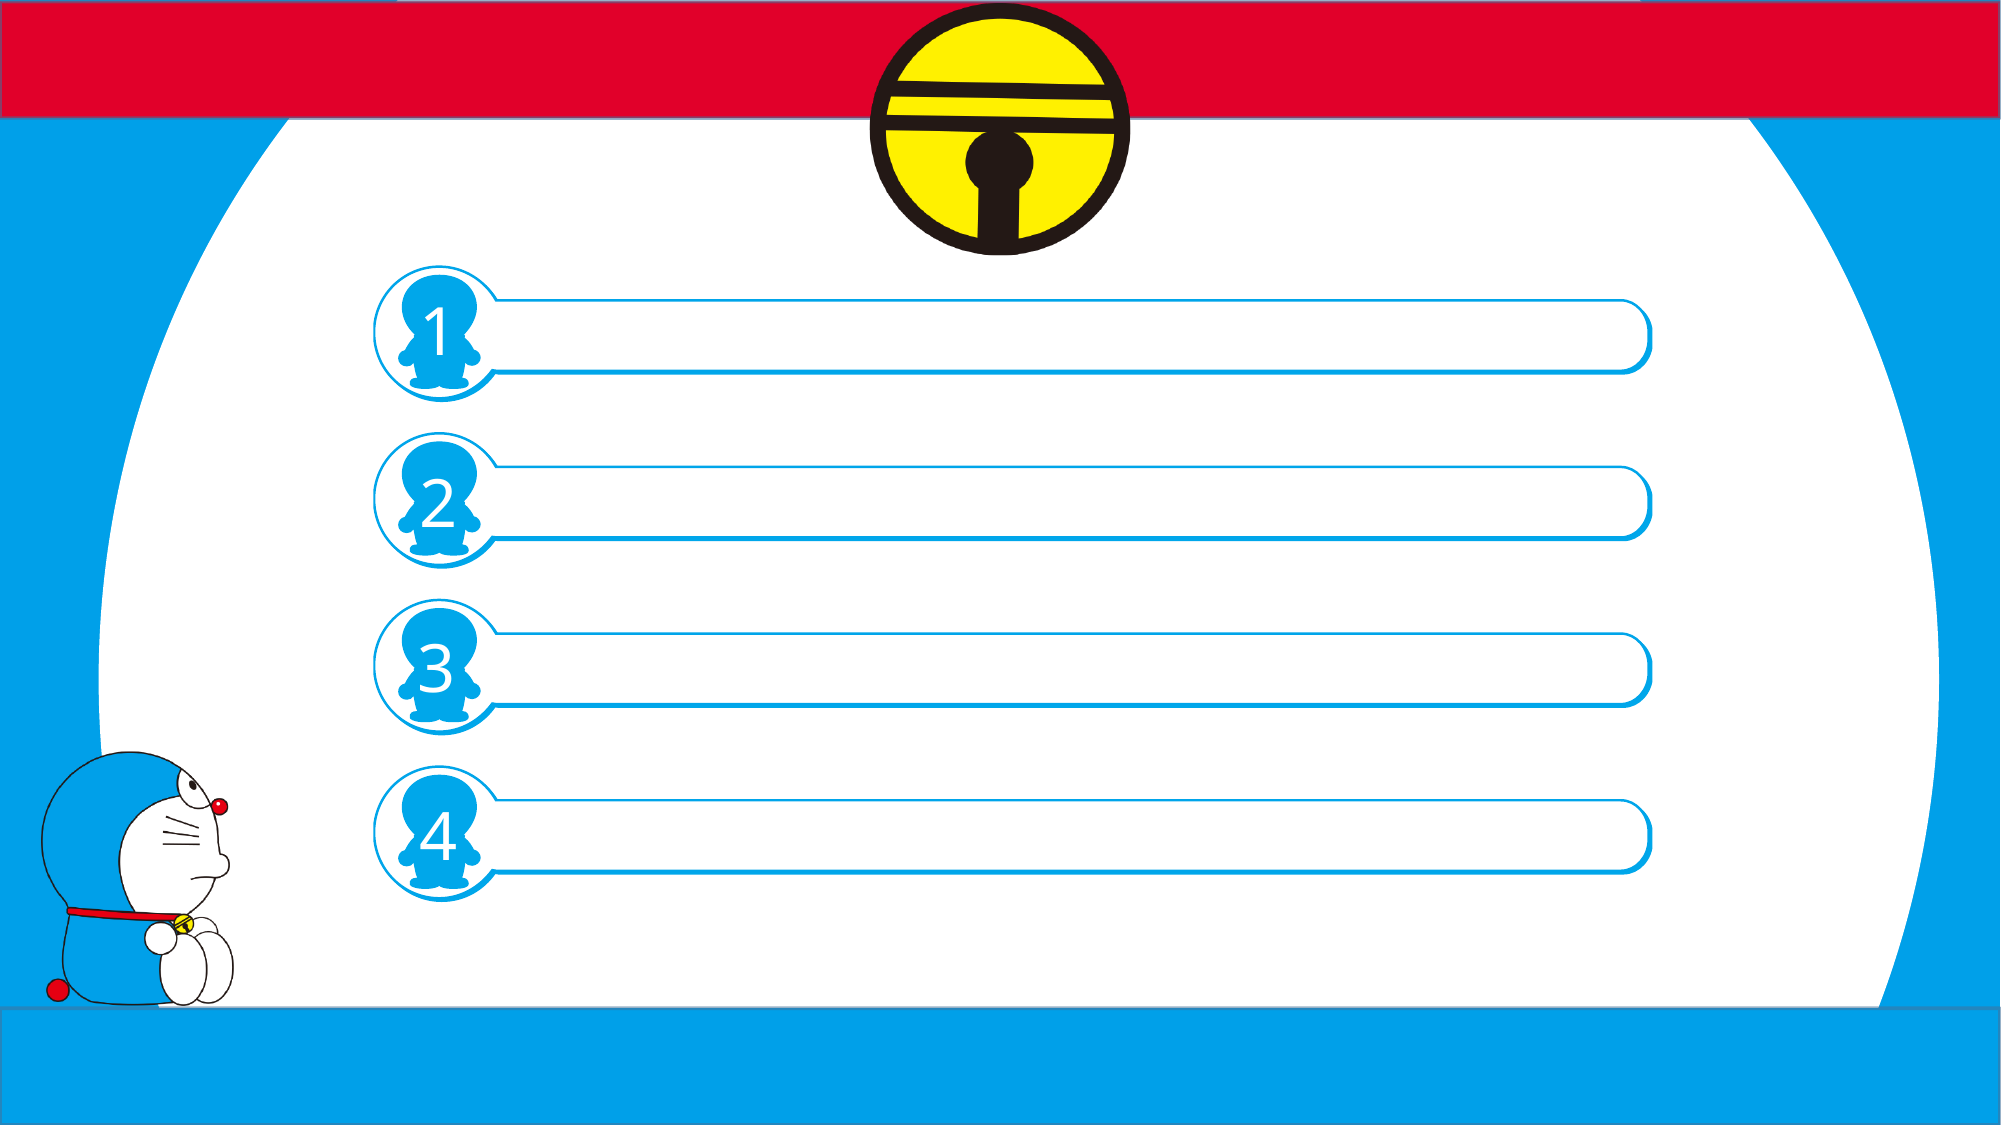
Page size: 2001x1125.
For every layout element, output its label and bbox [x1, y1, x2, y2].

picture [376, 769, 1647, 896]
picture [373, 765, 428, 817]
picture [373, 265, 428, 317]
picture [376, 269, 1647, 396]
picture [376, 602, 1647, 730]
picture [47, 980, 69, 1001]
picture [448, 598, 1653, 658]
picture [67, 736, 238, 1006]
picture [450, 0, 1653, 325]
picture [373, 598, 430, 651]
picture [376, 435, 1647, 563]
picture [373, 514, 430, 569]
picture [373, 680, 432, 736]
picture [445, 431, 1653, 491]
picture [373, 847, 435, 903]
picture [448, 852, 1653, 903]
picture [454, 518, 1653, 569]
picture [451, 765, 1653, 825]
picture [449, 352, 1653, 403]
picture [373, 431, 434, 484]
picture [373, 347, 435, 403]
picture [451, 685, 1653, 736]
